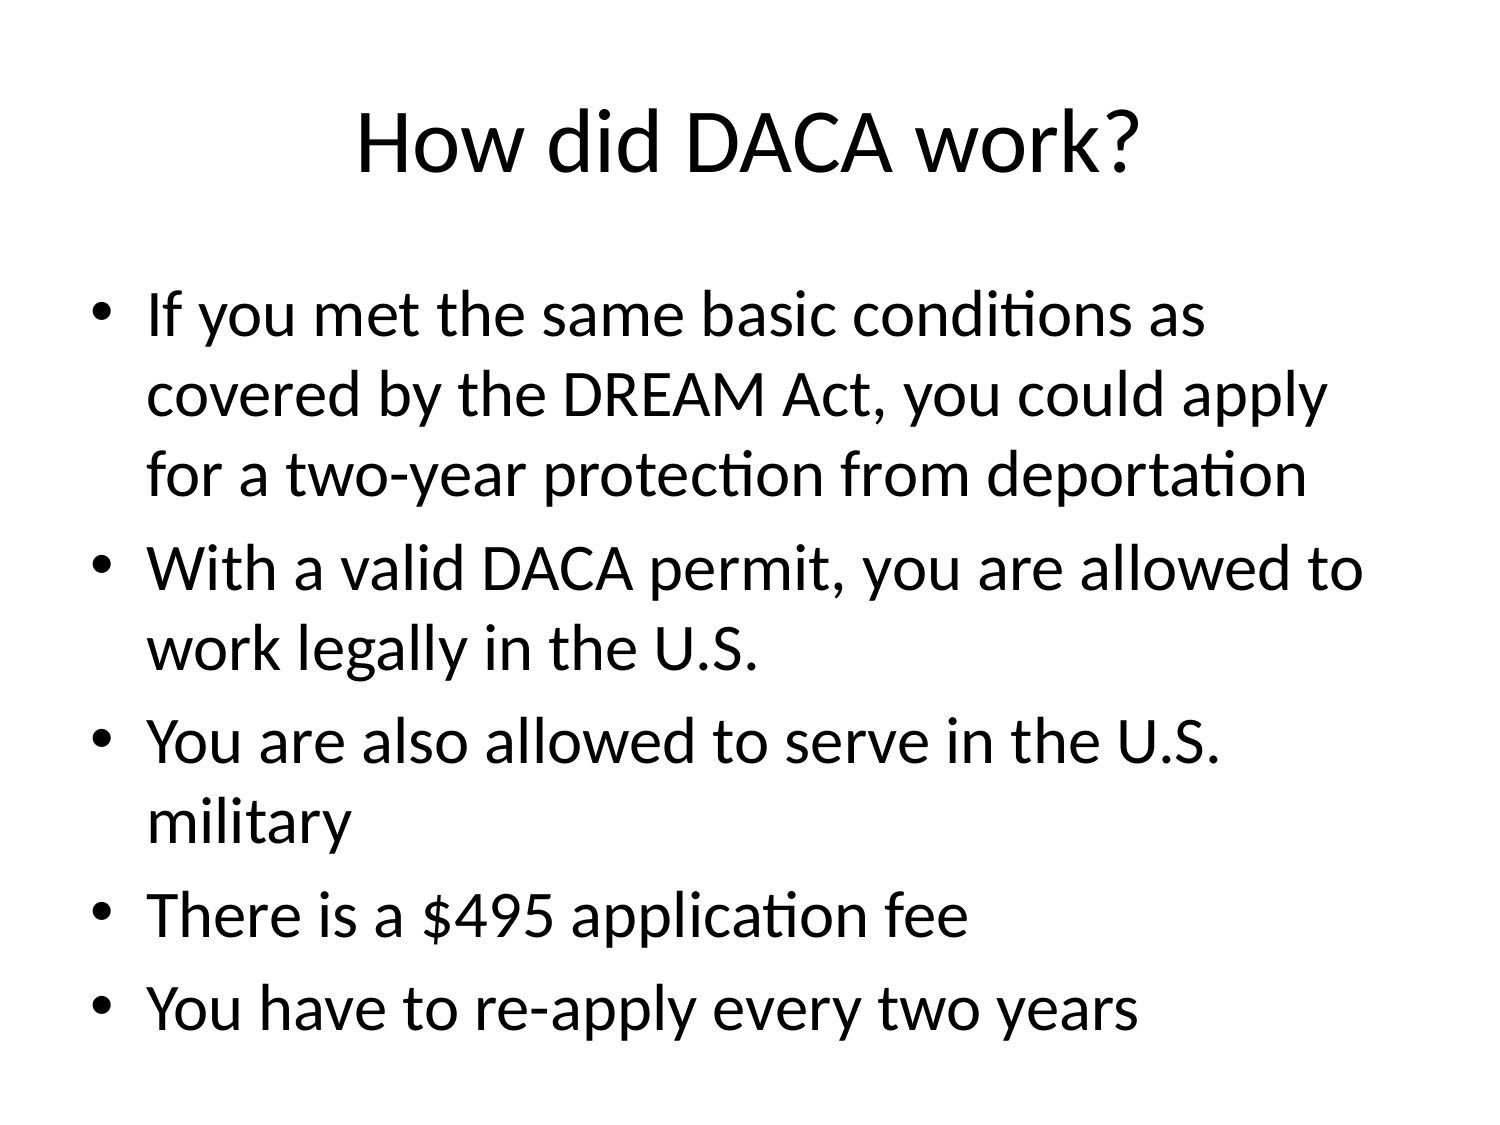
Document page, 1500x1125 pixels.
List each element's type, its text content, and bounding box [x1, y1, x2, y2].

list If you met the same basic conditions as covered by the DREAM Act, you could apply for a two-year protection from deportation With a valid DACA permit, you are allowed to work legally in the U.S. You are also allowed to serve in the U.S. military There is a $495 application fee You have to re-apply every two years [75, 262, 1425, 1125]
title How did DACA work? [75, 42, 1425, 230]
